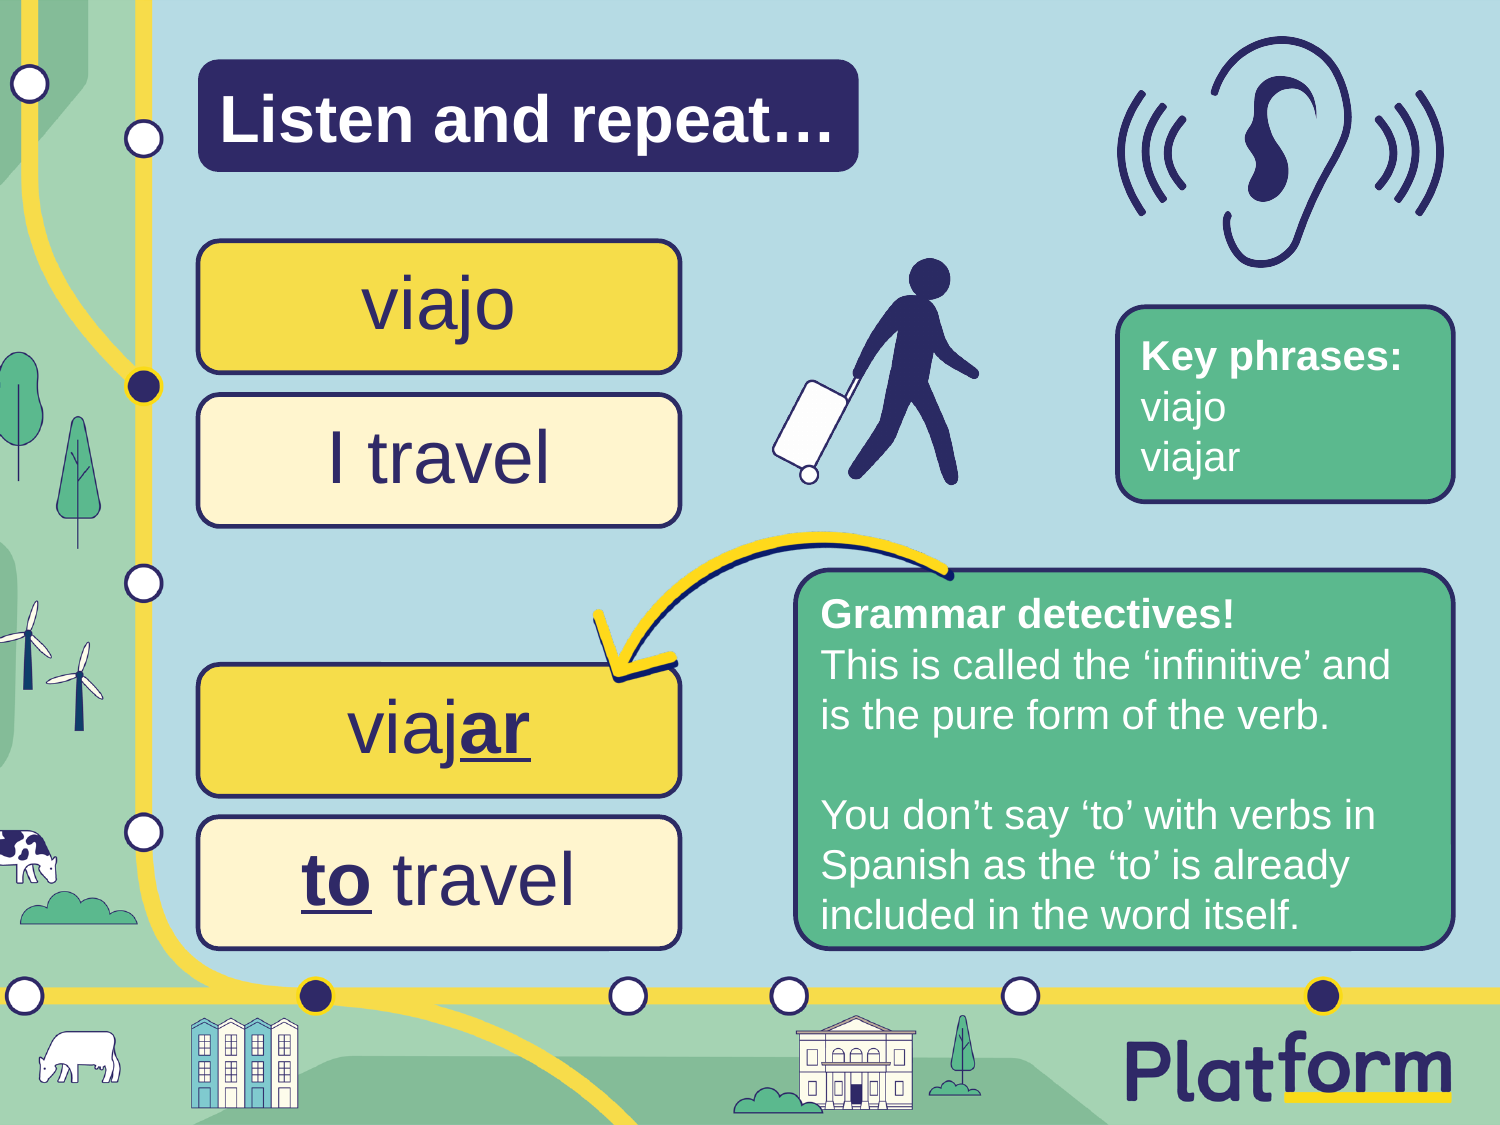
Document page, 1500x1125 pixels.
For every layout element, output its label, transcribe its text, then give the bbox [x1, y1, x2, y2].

text_box viajar [198, 664, 589, 797]
text_box I travel [198, 394, 678, 527]
picture [0, 0, 1500, 1125]
text_box to travel [198, 816, 589, 949]
text_box Listen and repeat… [198, 59, 859, 172]
text_box Key phrases: viajo viajar [1117, 306, 1454, 408]
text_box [594, 408, 1454, 949]
text_box viajo [198, 240, 681, 373]
